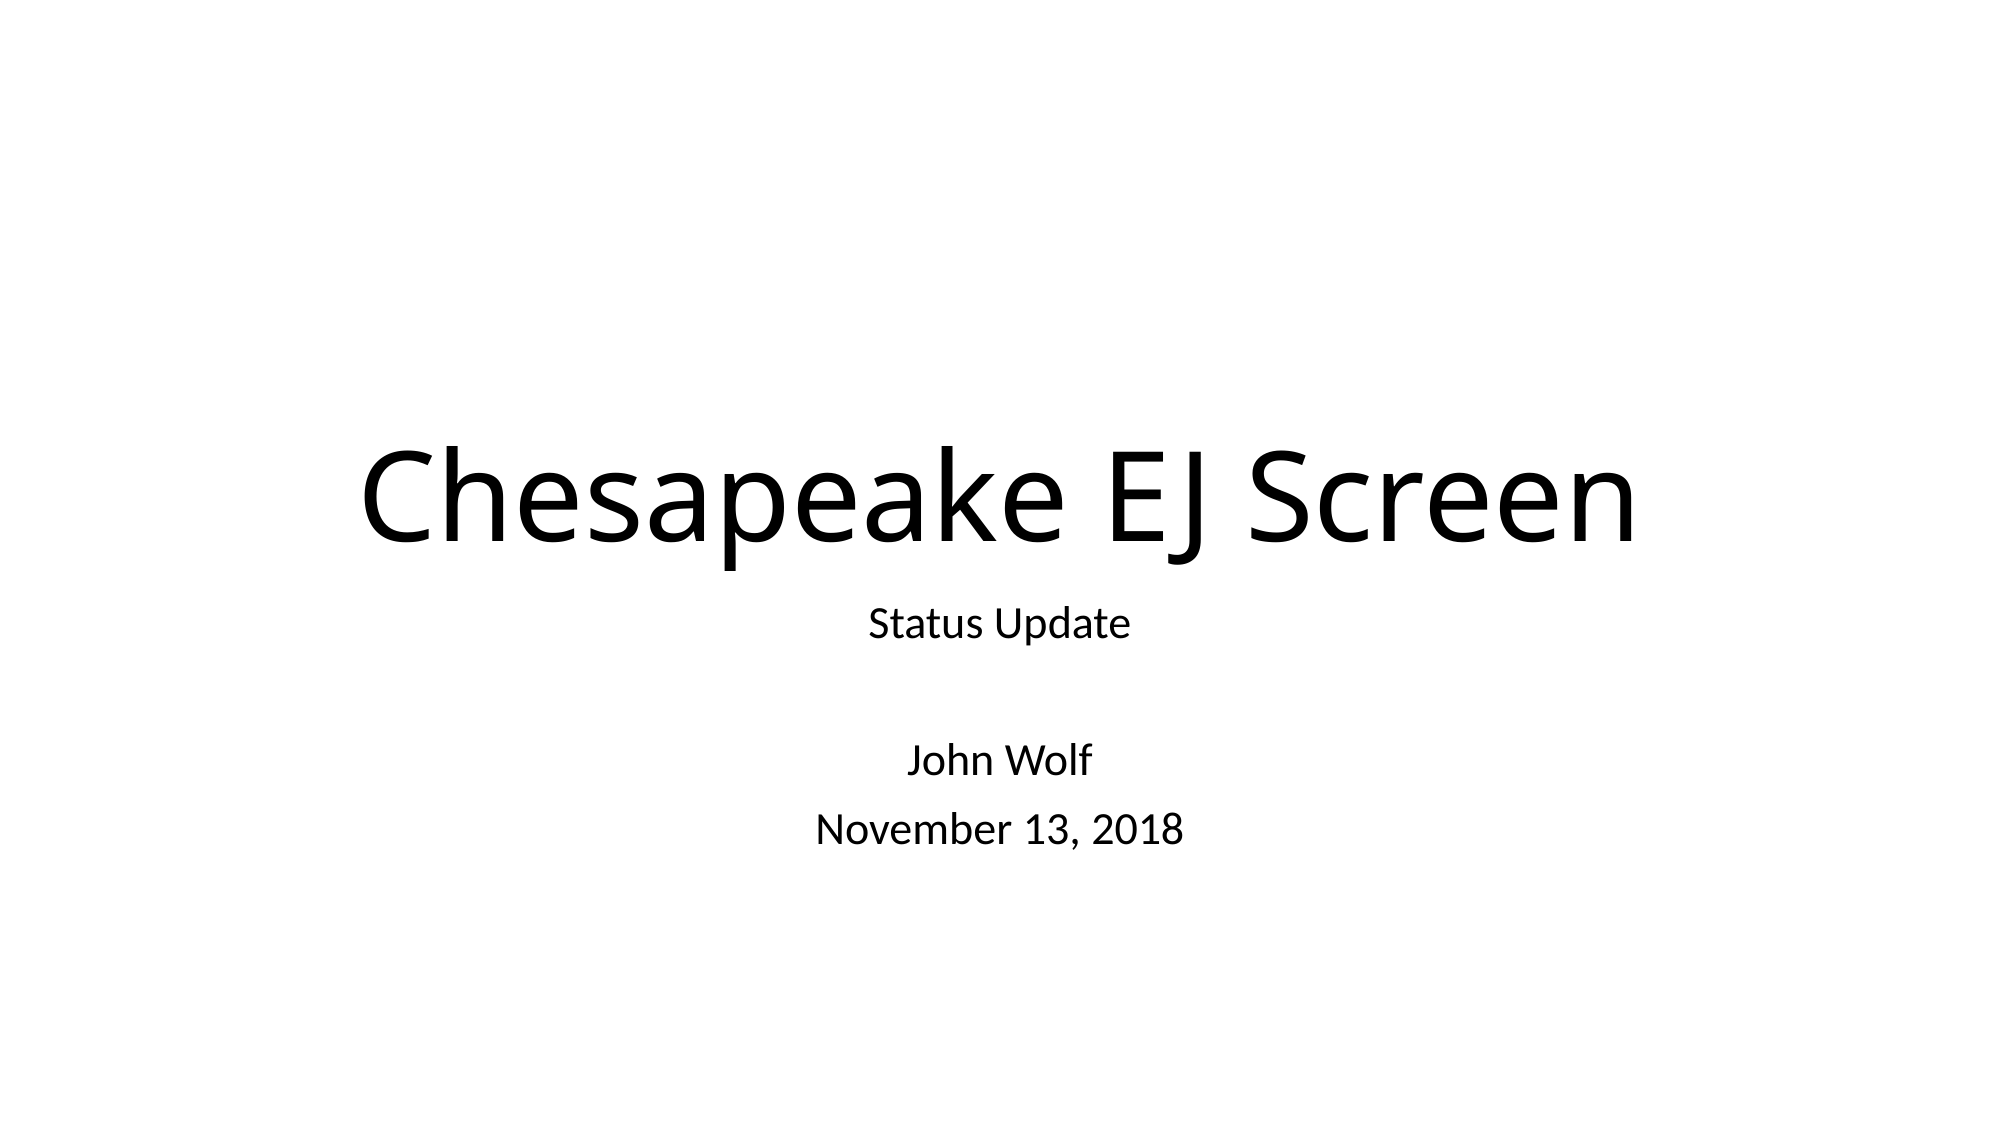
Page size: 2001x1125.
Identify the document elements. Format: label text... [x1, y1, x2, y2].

title Chesapeake EJ Screen [249, 184, 1750, 576]
subtitle Status Update John Wolf November 13, 2018 [249, 590, 1750, 863]
